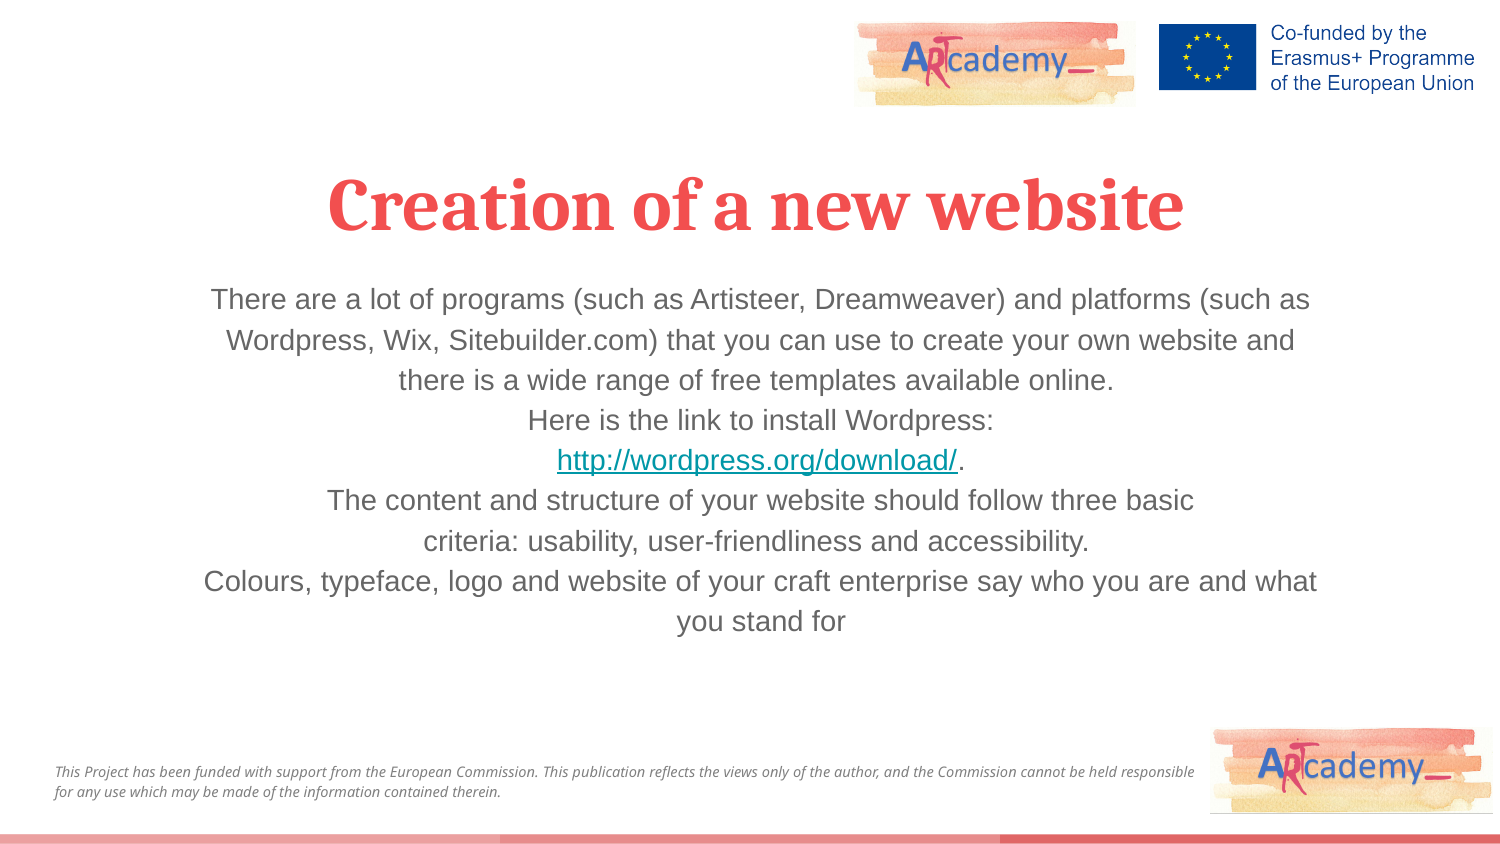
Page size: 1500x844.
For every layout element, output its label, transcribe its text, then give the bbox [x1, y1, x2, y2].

list There are a lot of programs (such as Artisteer, Dreamweaver) and platforms (such as Wordpress, Wix, Sitebuilder.com) that you can use to create your own website and there is a wide range of free templates available online. Here is the link to install Wordpress: http://wordpress.org/download/. The content and structure of your website should follow three basic criteria: usability, user-friendliness and accessibility. Colours, typeface, logo and website of your craft enterprise say who you are and what you stand for [164, 260, 1336, 666]
picture [1210, 709, 1493, 844]
picture [854, 2, 1137, 138]
text_box This Project has been funded with support from the European Commission. This publication reflects the views only of the author, and the Commission cannot be held responsible for any use which may be made of the information contained therein. [39, 754, 1205, 799]
title Creation of a new website [180, 53, 1352, 261]
picture [1158, 24, 1474, 94]
